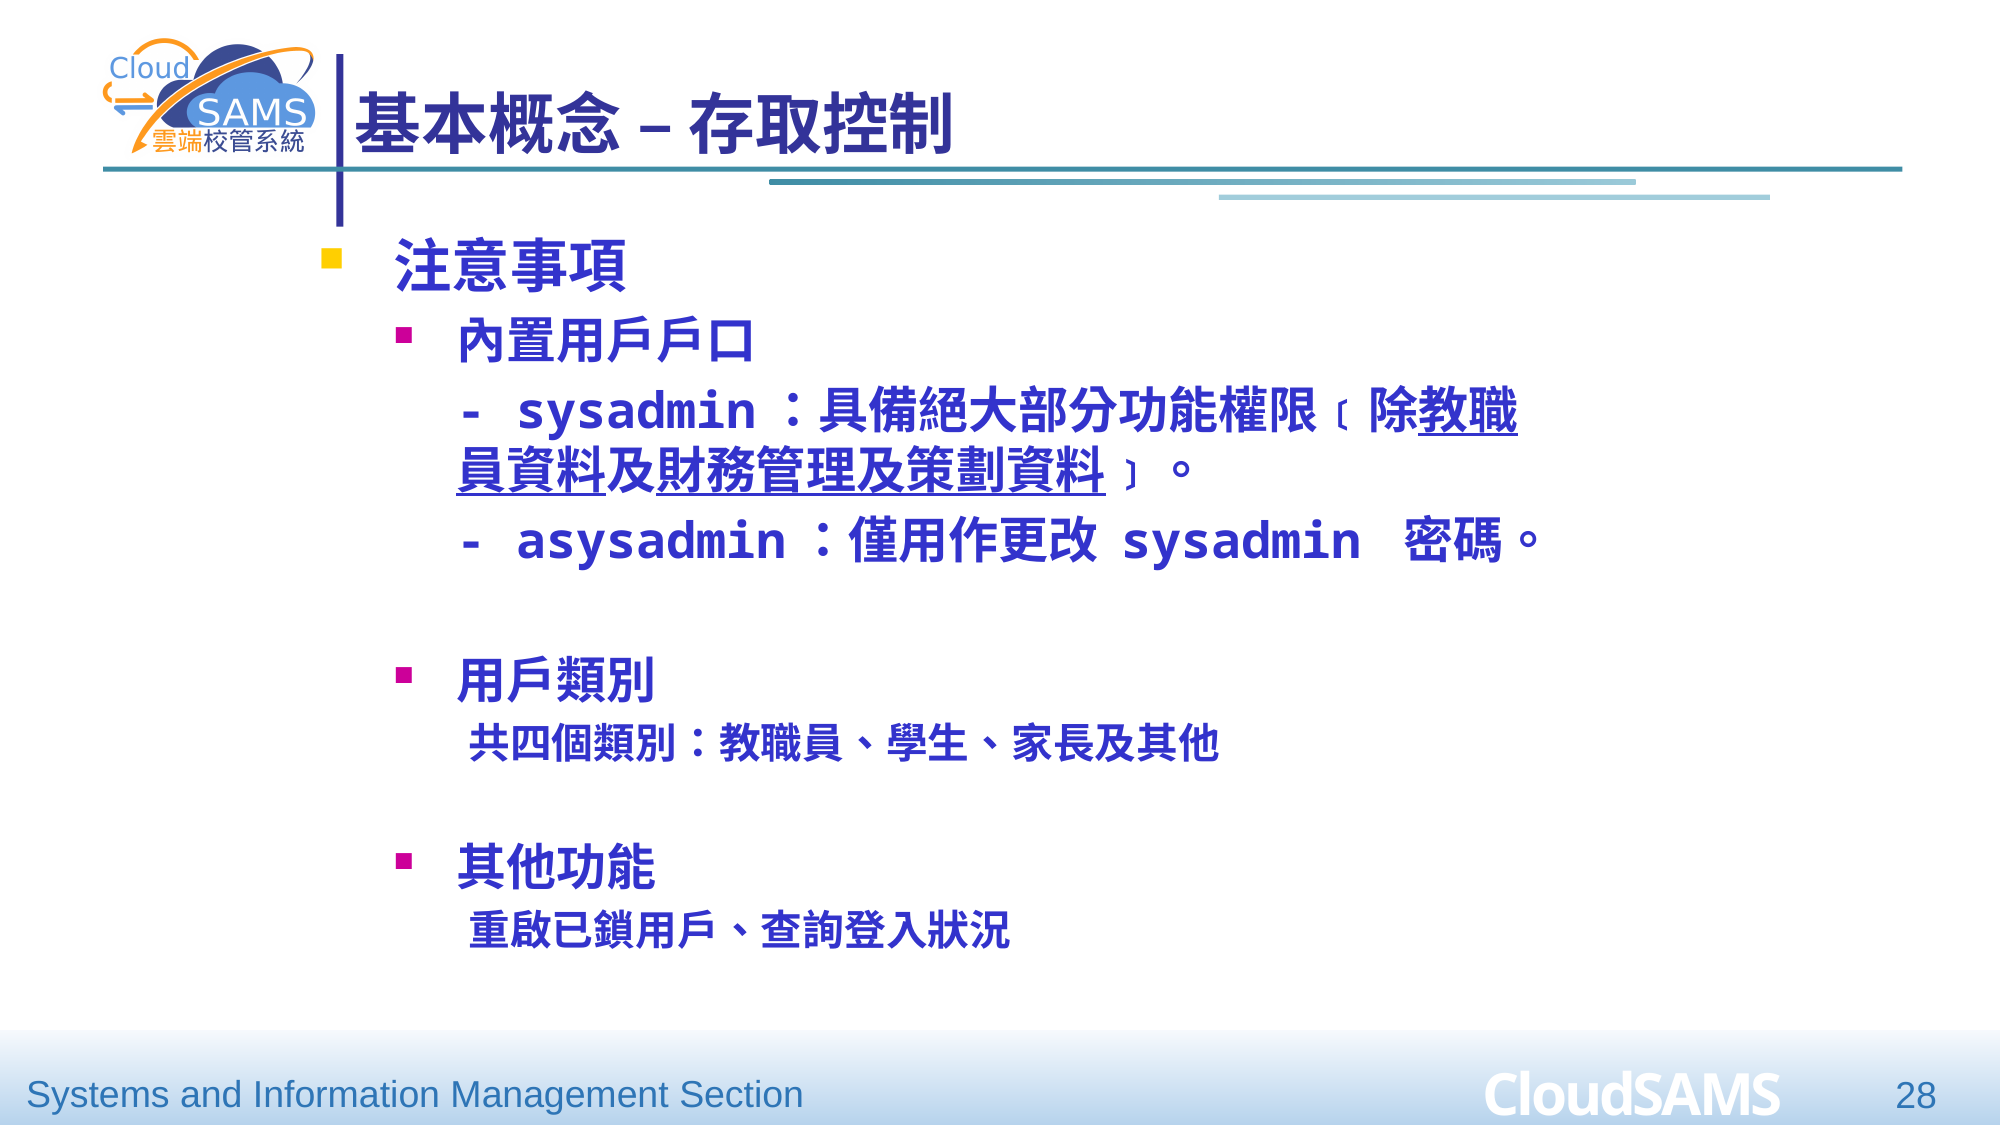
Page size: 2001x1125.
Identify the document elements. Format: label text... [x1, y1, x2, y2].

picture [87, 7, 349, 175]
title 基本概念 – 存取控制 [340, 44, 1907, 170]
slide_number 28 [1755, 1063, 1952, 1125]
text_box 注意事項 內置用戶戶口 - sysadmin：具備絕大部分功能權限﹝除教職員資料及財務管理及策劃資料﹞。 - asysadmin：僅用作更改 sysadmin 密碼。 用戶類別 共四個類別：教職員、學生、家長及其他 其他功能 重啟已鎖用戶、查詢登入狀況 [303, 221, 1568, 978]
